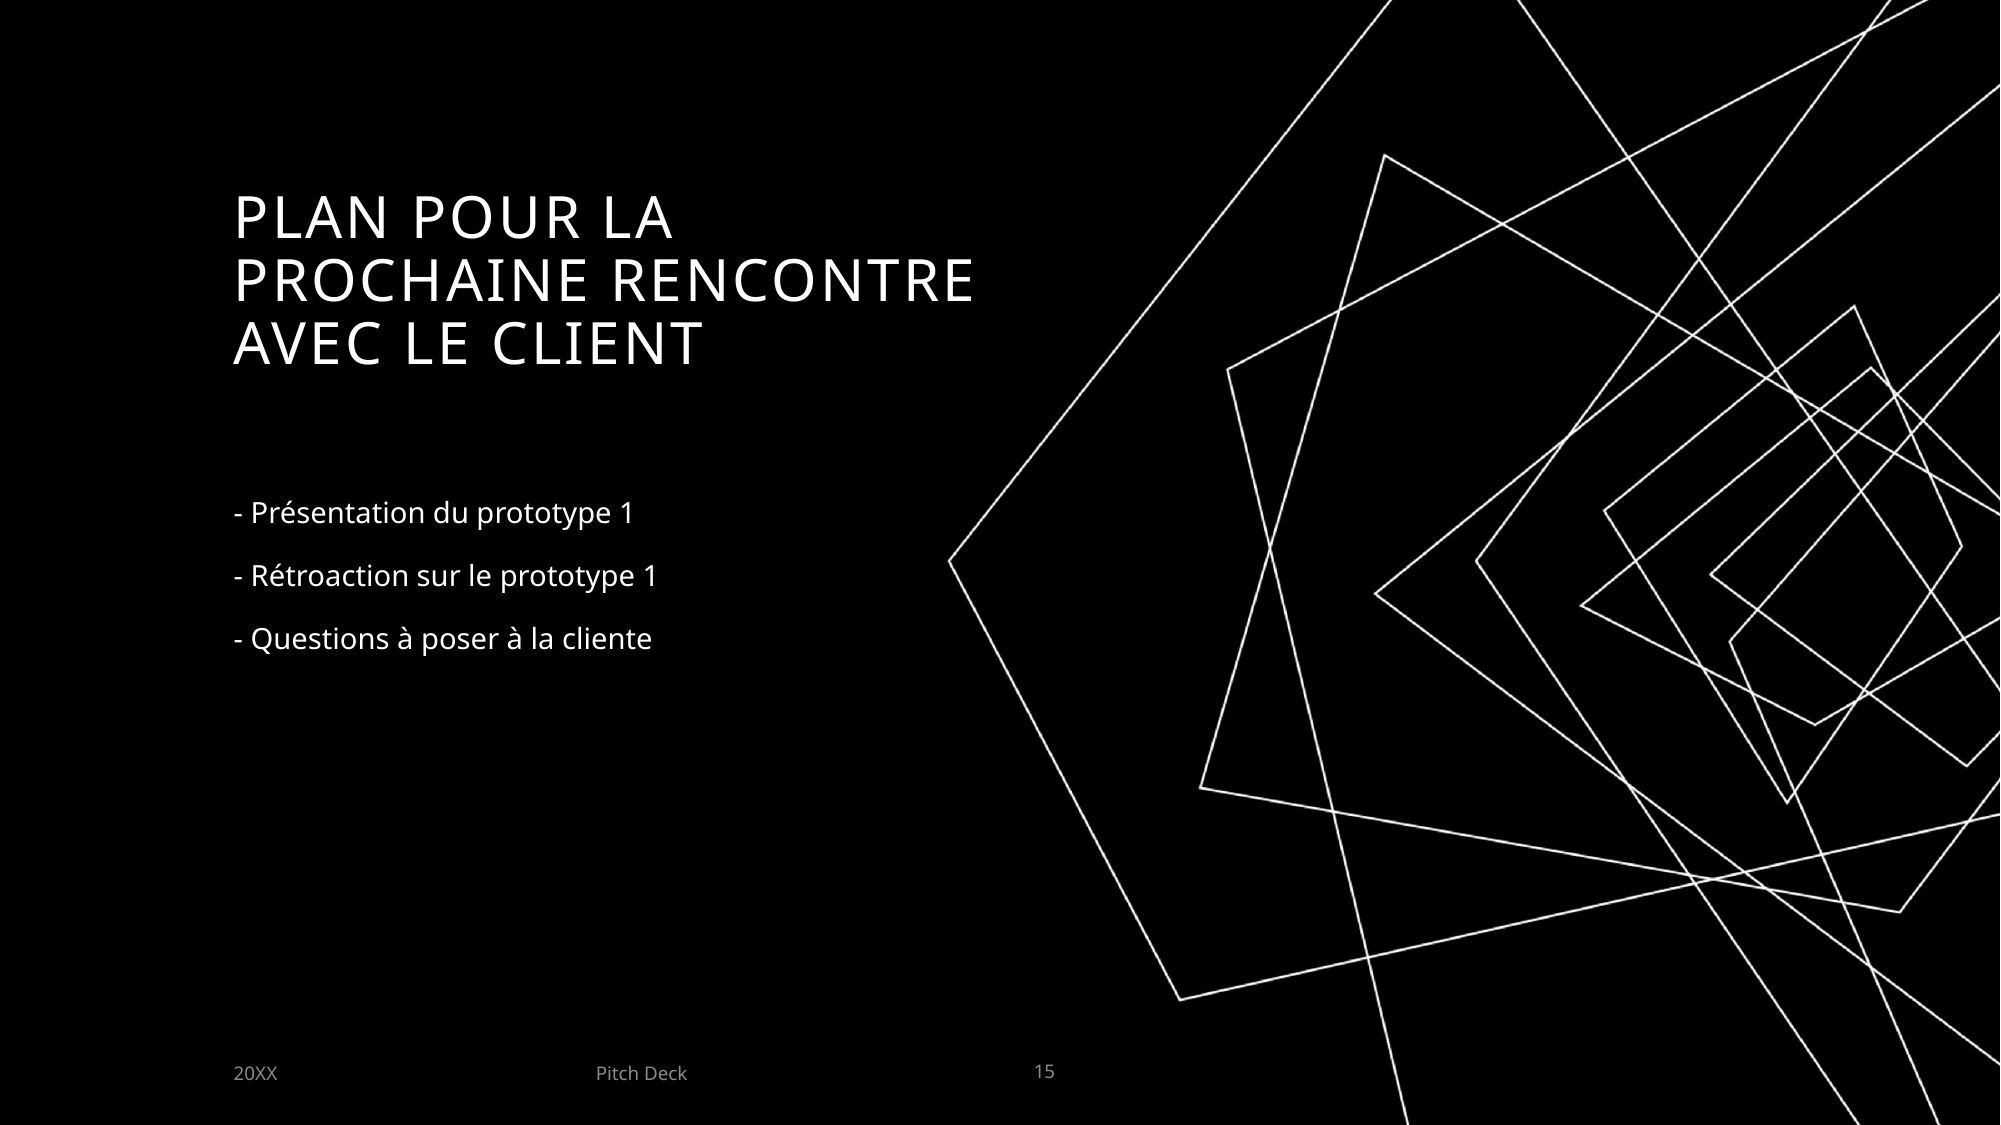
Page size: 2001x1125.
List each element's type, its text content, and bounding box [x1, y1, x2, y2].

slide_number 15 [908, 1042, 1071, 1103]
title Plan pour la prochaine rencontre avec le client [218, 167, 1032, 385]
slide_number 20XX [218, 1042, 381, 1103]
list - Présentation du prototype 1 - Rétroaction sur le prototype 1 - Questions à poser à la cliente [218, 479, 740, 893]
picture [900, 0, 2000, 1125]
footer Pitch Deck [437, 1042, 846, 1103]
